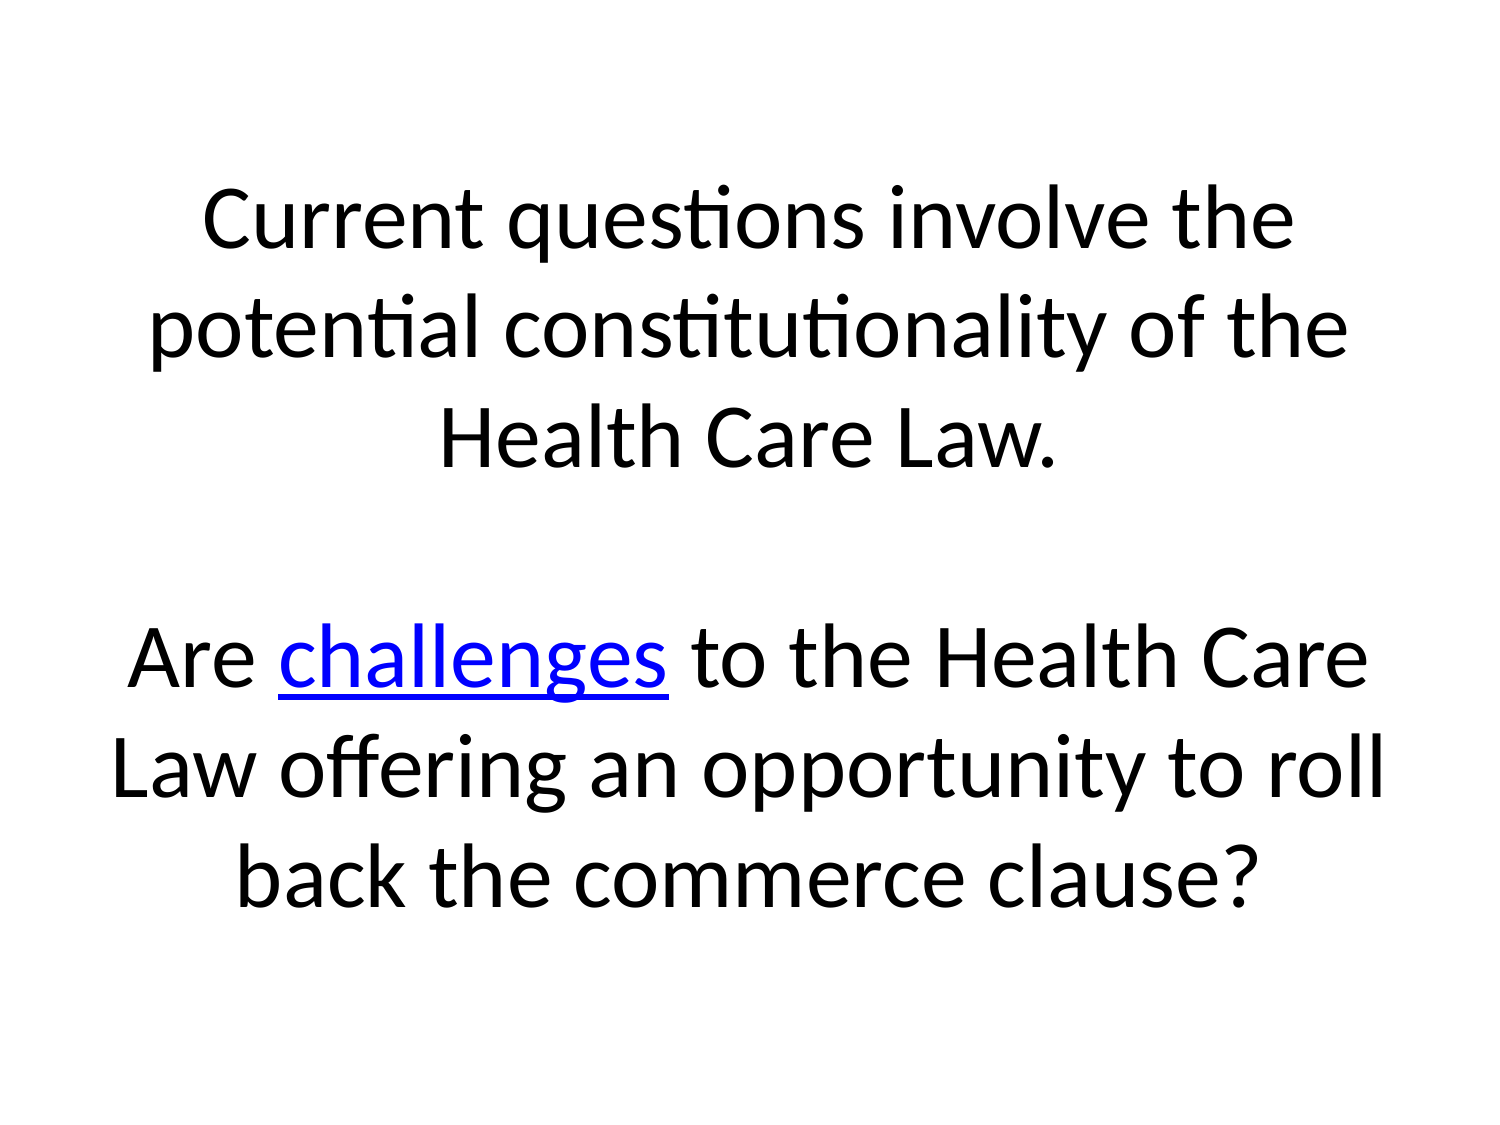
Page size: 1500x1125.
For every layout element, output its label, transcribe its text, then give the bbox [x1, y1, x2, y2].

title Current questions involve the potential constitutionality of the Health Care Law. Are challenges to the Health Care Law offering an opportunity to roll back the commerce clause? [74, 44, 1426, 1038]
